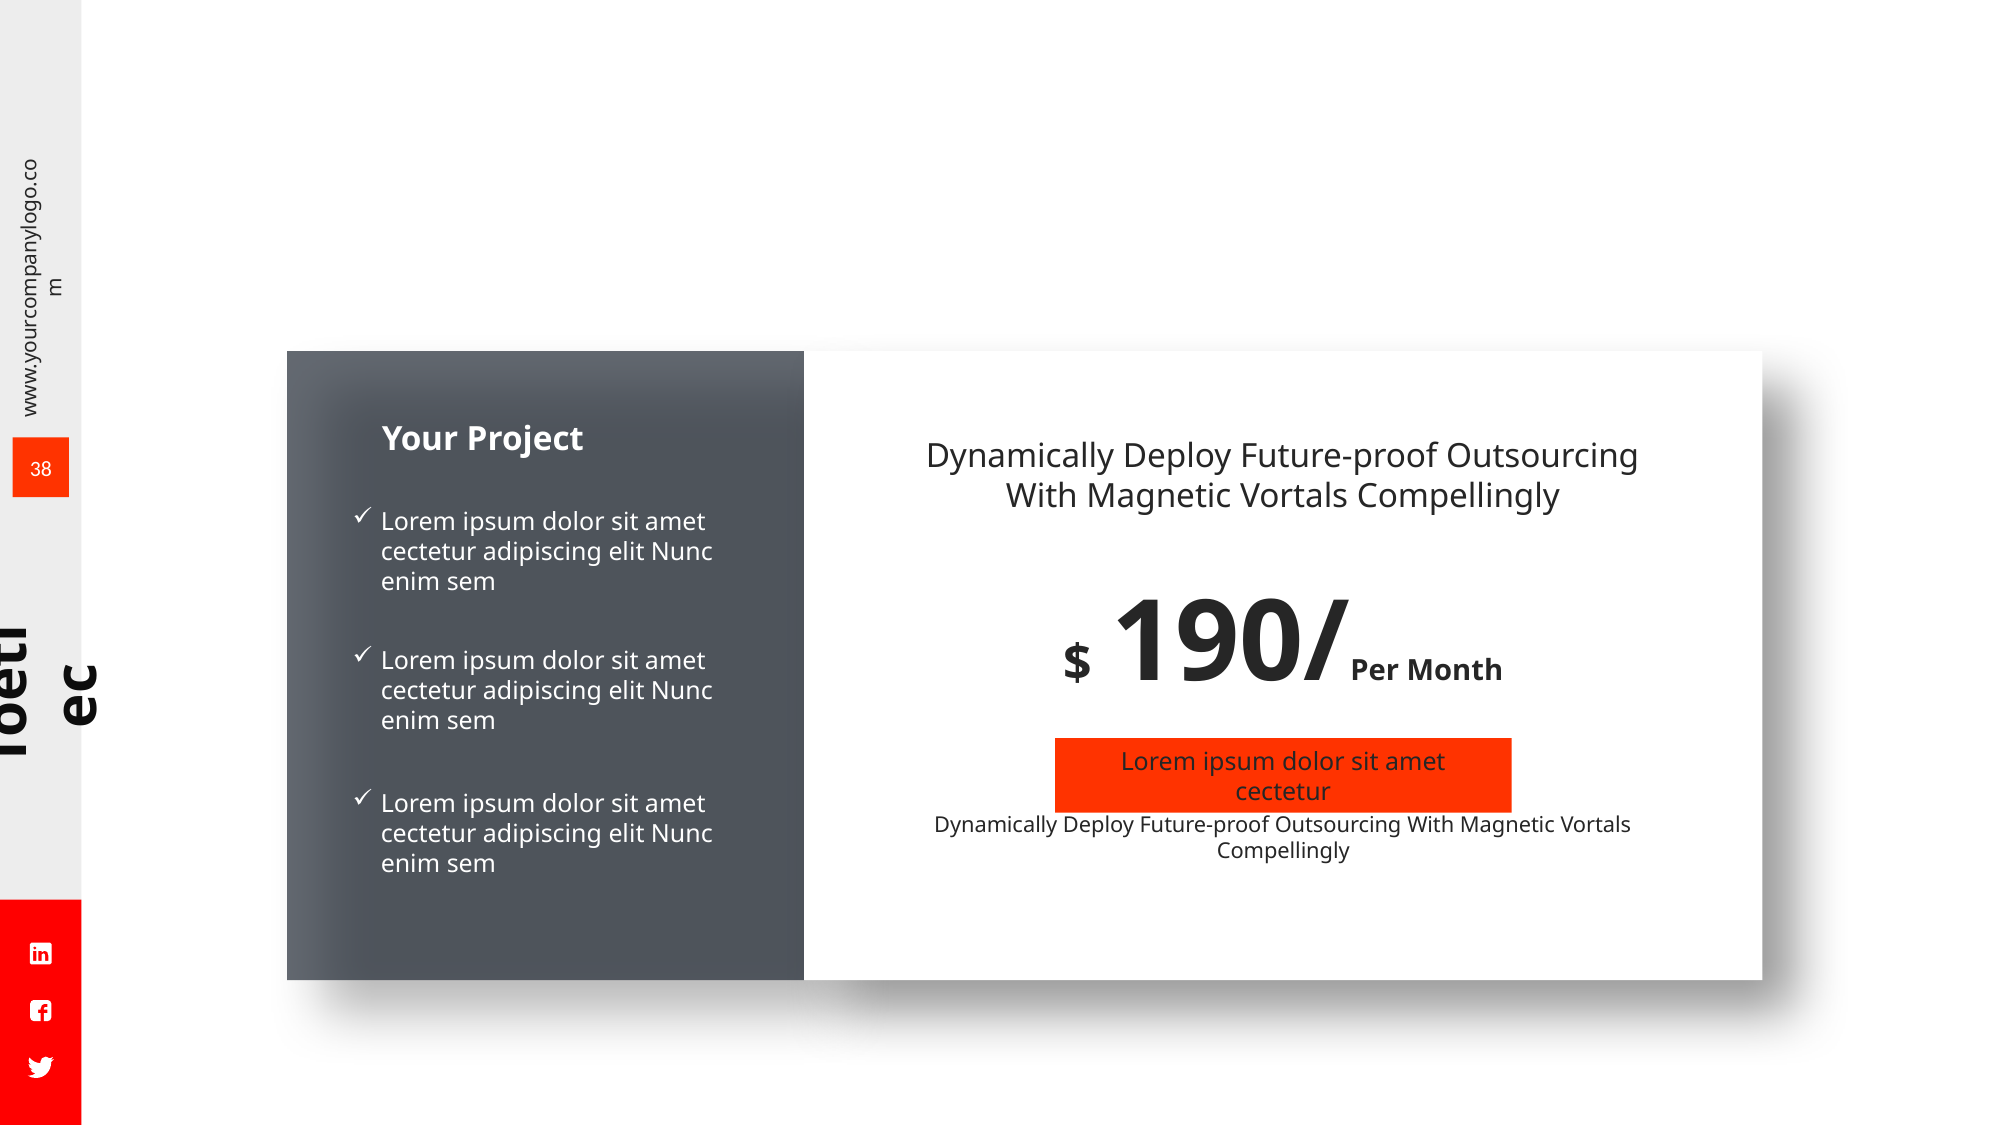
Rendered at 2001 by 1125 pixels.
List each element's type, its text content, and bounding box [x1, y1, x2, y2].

text_box Lorem ipsum dolor sit amet cectetur adipiscing elit Nunc enim sem [338, 792, 736, 885]
text_box [286, 792, 802, 981]
slide_number 38 [12, 437, 69, 498]
picture [81, 0, 2000, 792]
text_box Dynamically Deploy Future-proof Outsourcing With Magnetic Vortals Compellingly [876, 795, 1691, 878]
text_box [803, 792, 1763, 981]
